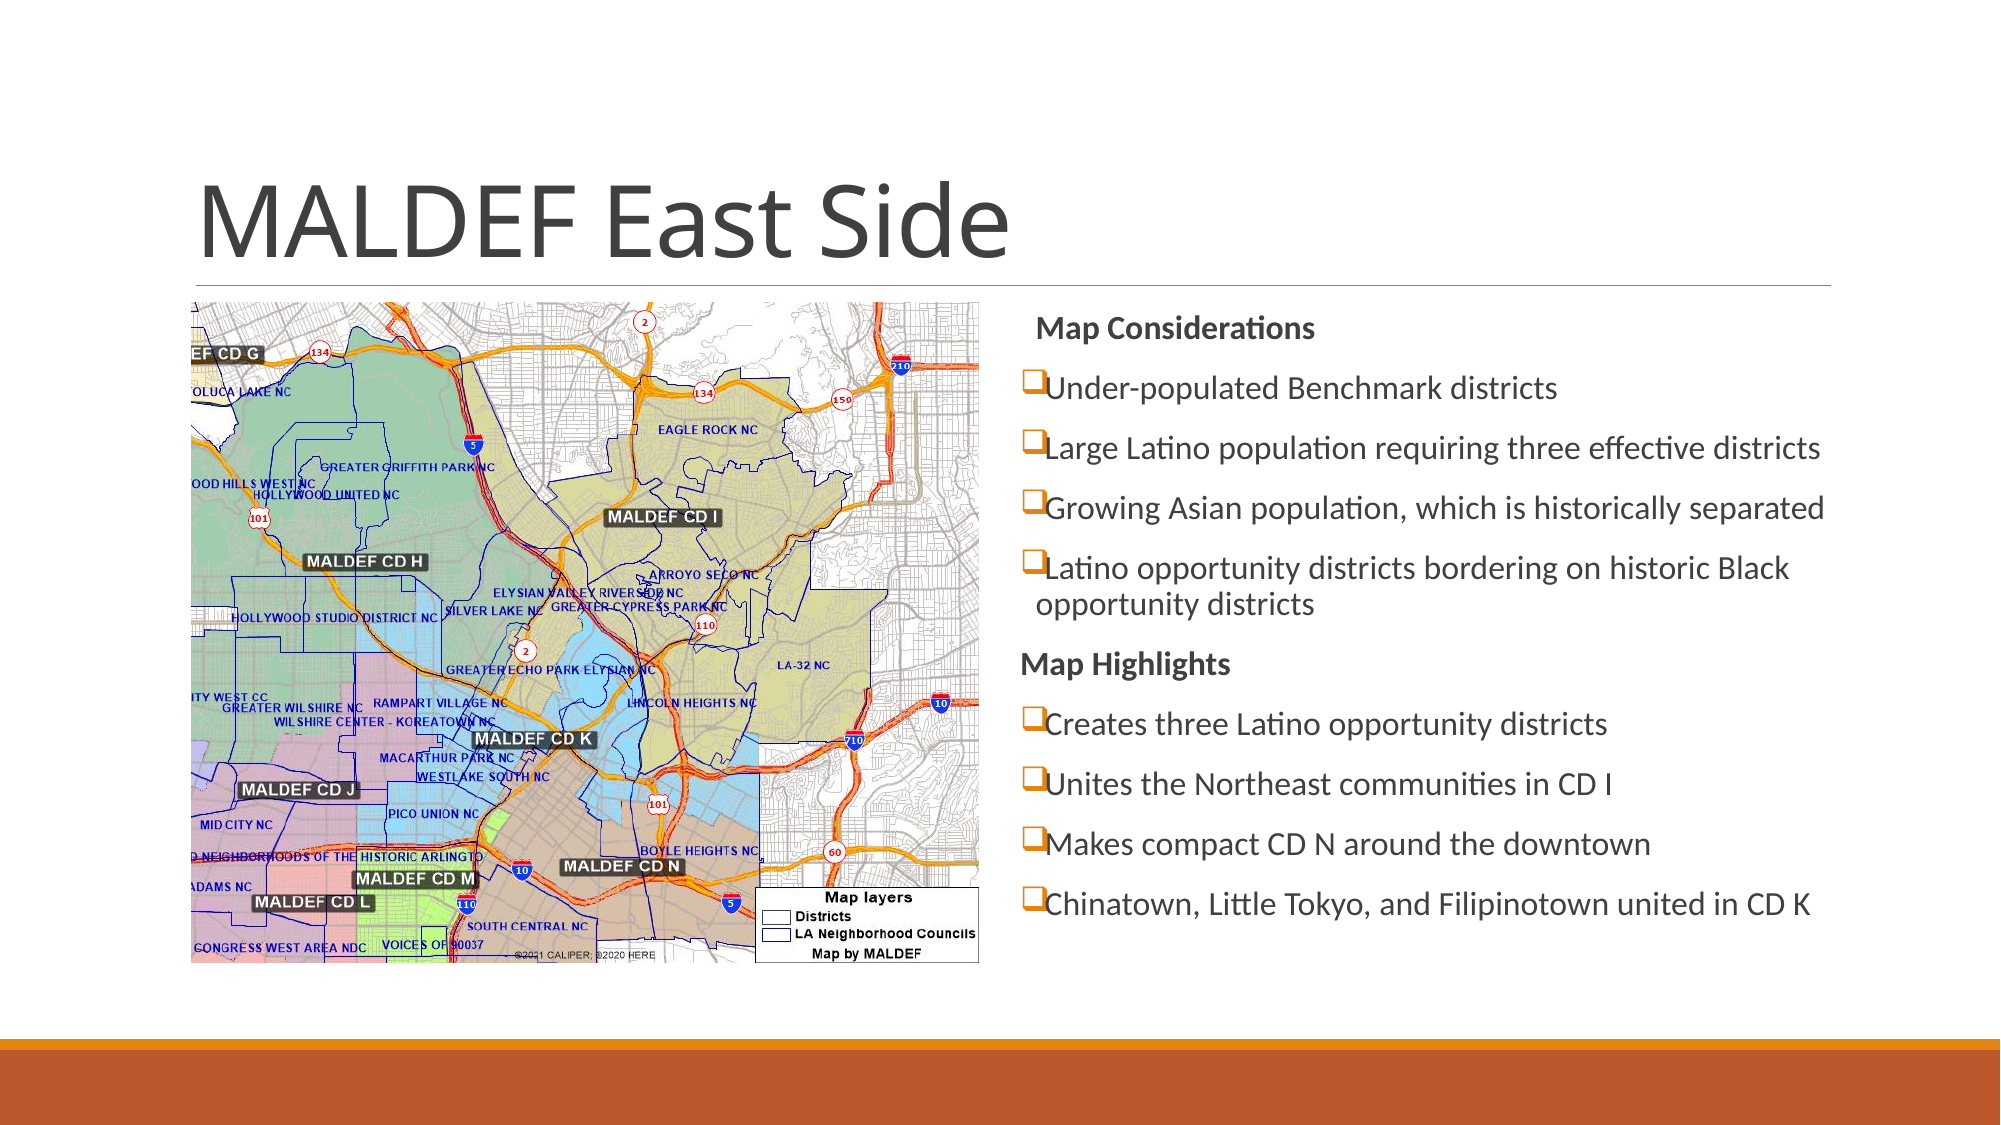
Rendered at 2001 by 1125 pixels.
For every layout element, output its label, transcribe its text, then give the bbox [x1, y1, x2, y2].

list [190, 302, 980, 964]
title MALDEF East Side [180, 47, 1830, 285]
list Map Considerations Under-populated Benchmark districts Large Latino population requiring three effective districts Growing Asian population, which is historically separated Latino opportunity districts bordering on historic Black opportunity districts Map Highlights Creates three Latino opportunity districts Unites the Northeast communities in CD I Makes compact CD N around the downtown Chinatown, Little Tokyo, and Filipinotown united in CD K [1020, 302, 1830, 963]
